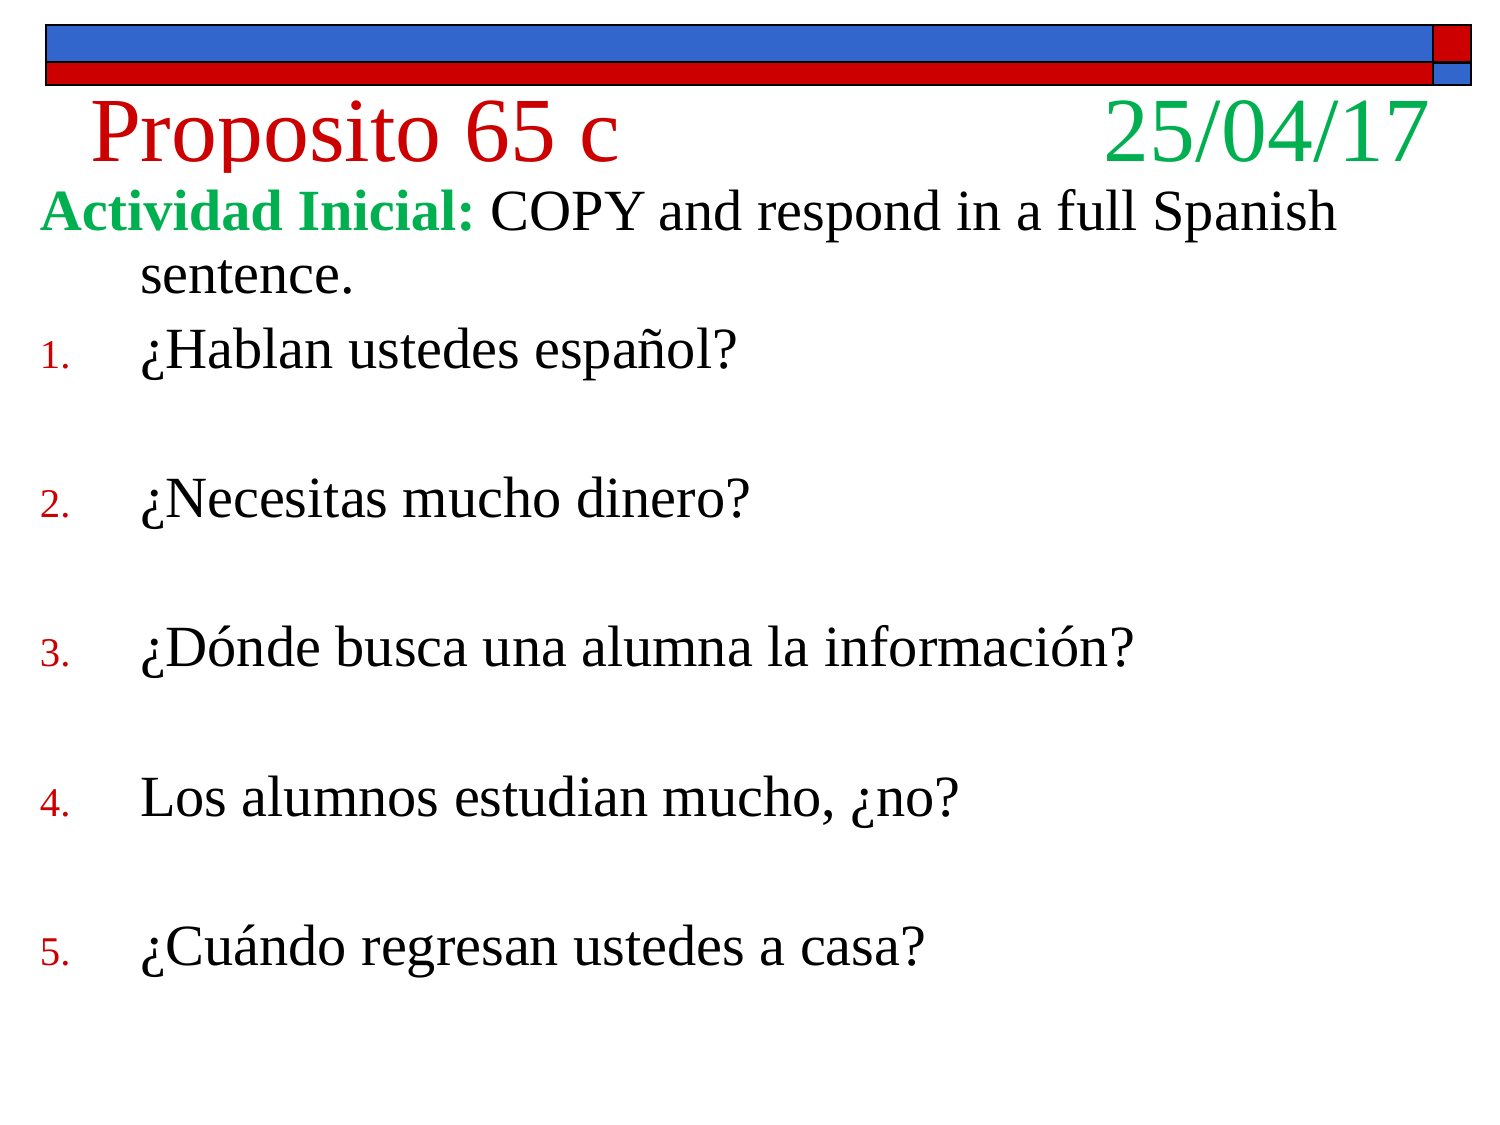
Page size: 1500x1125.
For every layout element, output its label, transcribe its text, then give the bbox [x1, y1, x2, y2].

title Proposito 65 c 25/04/17 [75, 0, 1475, 172]
list Actividad Inicial: COPY and respond in a full Spanish sentence. ¿Hablan ustedes español? ¿Necesitas mucho dinero? ¿Dónde busca una alumna la información? Los alumnos estudian mucho, ¿no? ¿Cuándo regresan ustedes a casa? [24, 172, 1488, 998]
